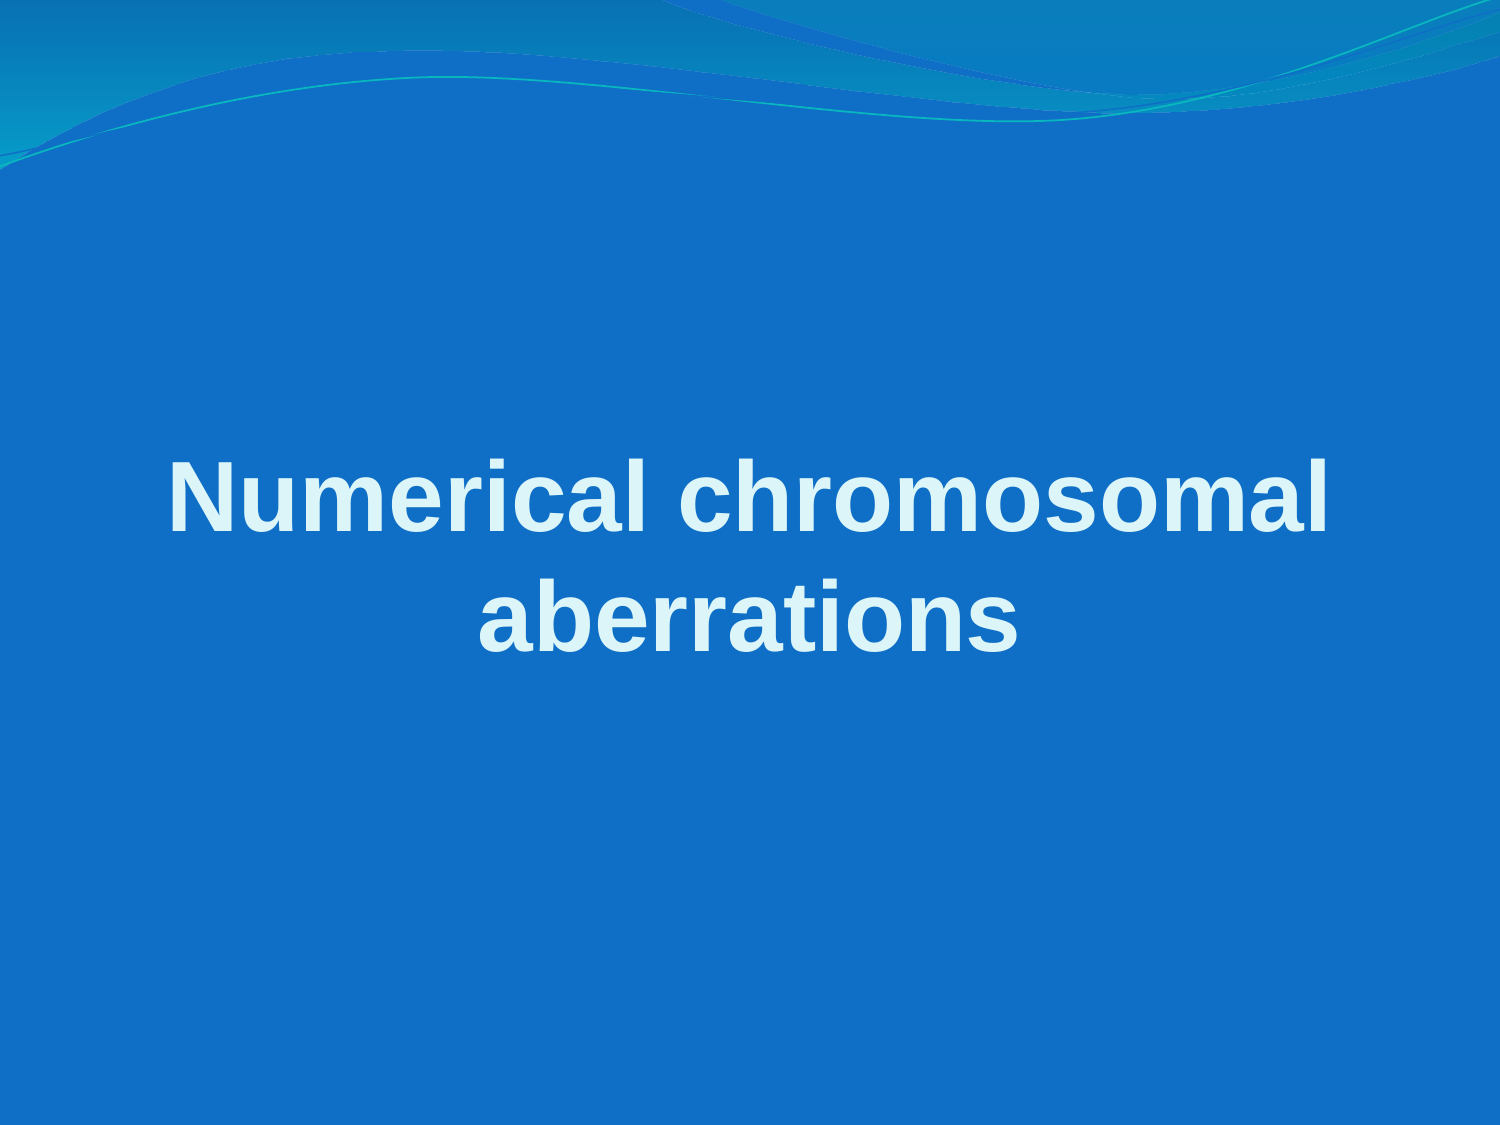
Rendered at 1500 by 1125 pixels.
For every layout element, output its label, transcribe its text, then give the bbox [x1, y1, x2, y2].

title Numerical chromosomal aberrations [75, 312, 1425, 672]
